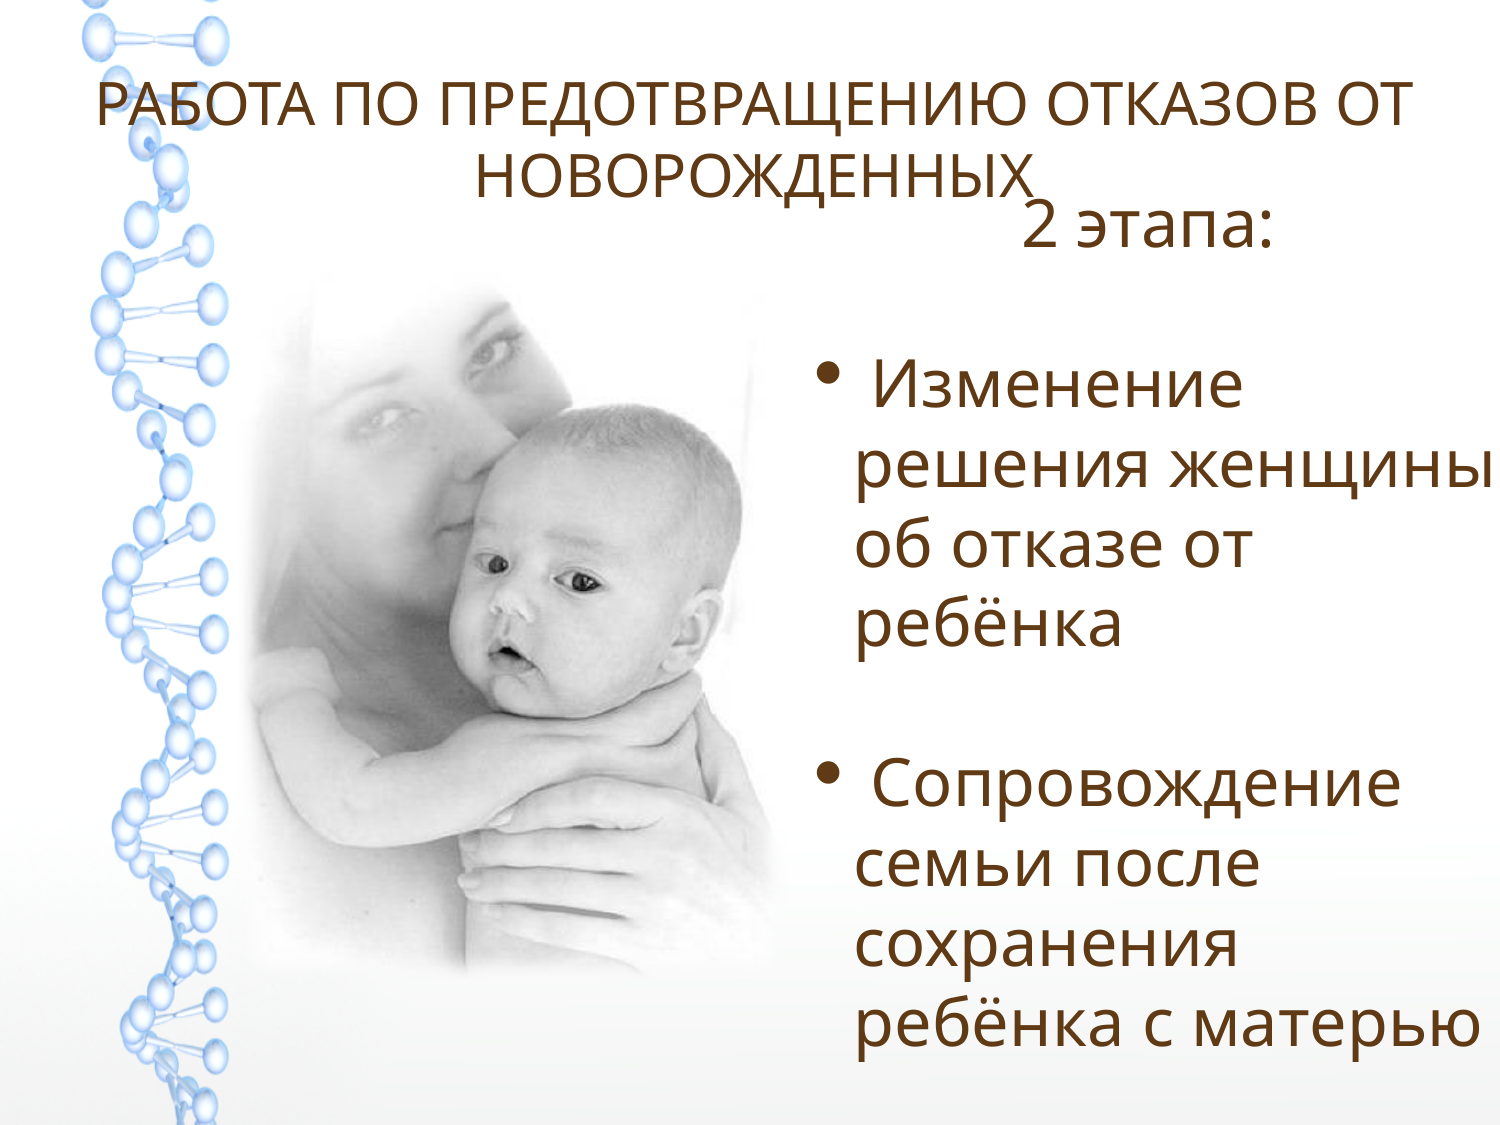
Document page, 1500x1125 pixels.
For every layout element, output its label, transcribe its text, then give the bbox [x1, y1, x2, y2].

text_box Работа по предотвращению отказов от новорожденных [49, 42, 1475, 232]
picture [0, 0, 1500, 1125]
text_box 2 этапа: Изменение решения женщины об отказе от ребёнка Сопровождение семьи после сохранения ребёнка с матерью [803, 165, 1500, 1031]
